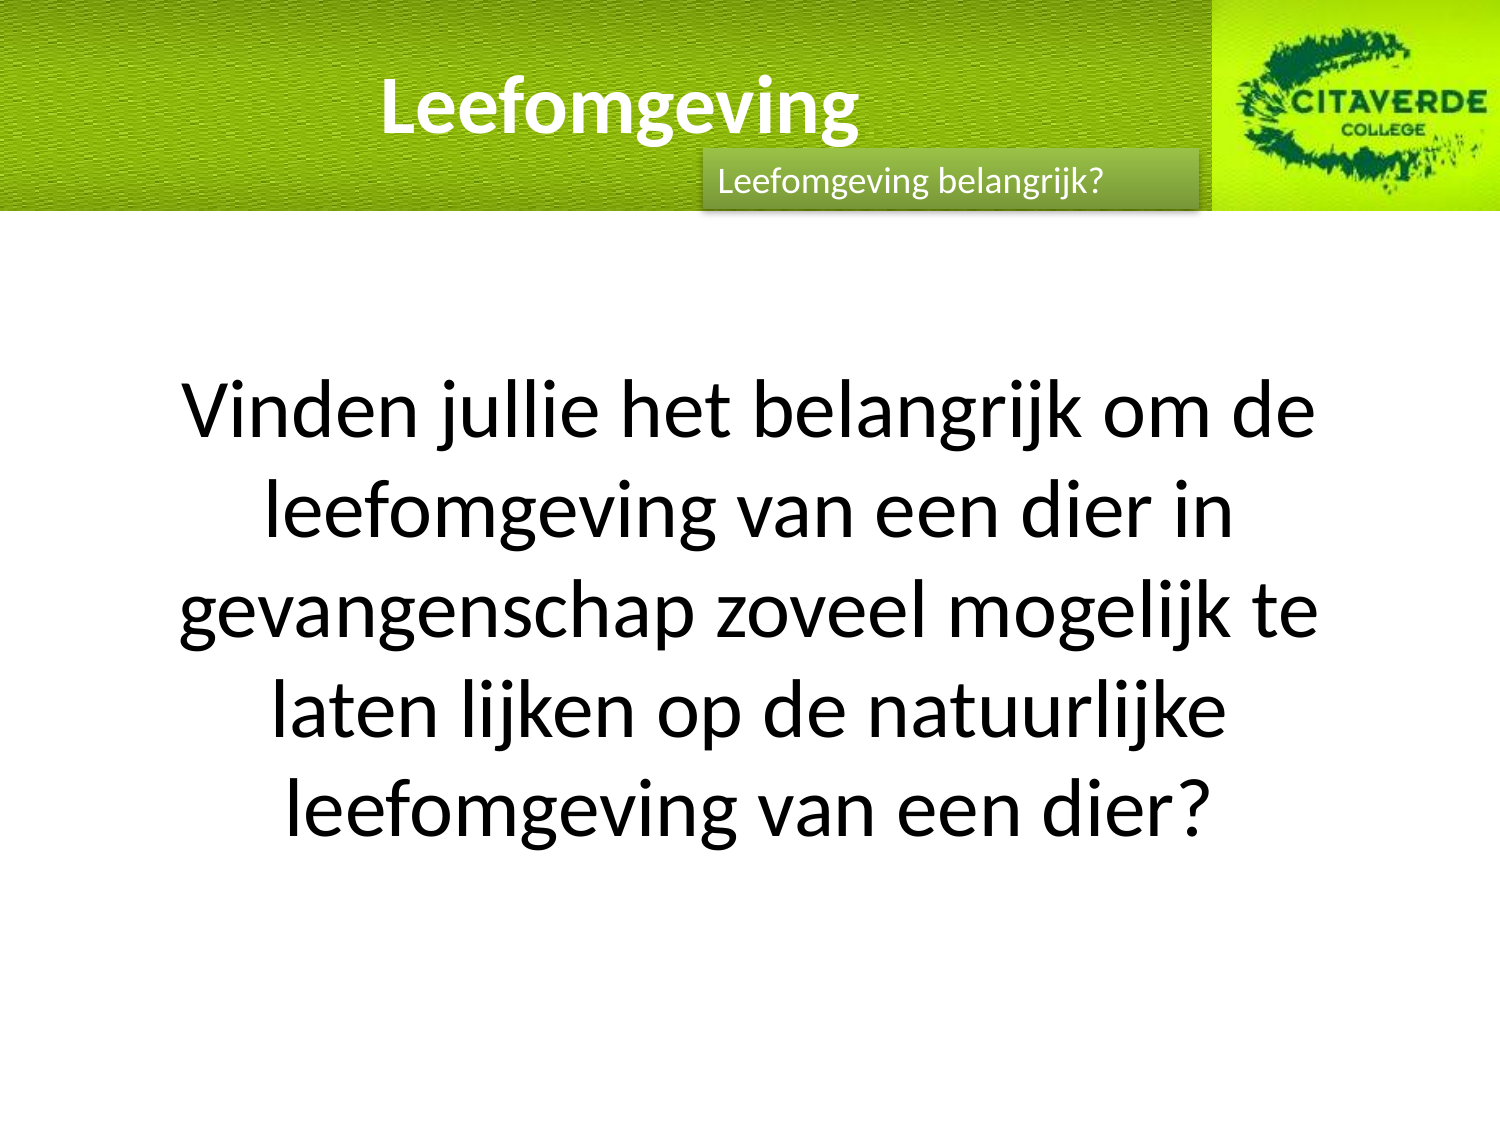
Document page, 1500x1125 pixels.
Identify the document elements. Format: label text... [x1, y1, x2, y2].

picture [0, 0, 1500, 212]
title Vinden jullie het belangrijk om de leefomgeving van een dier in gevangenschap zoveel mogelijk te laten lijken op de natuurlijke leefomgeving van een dier? [112, 255, 1388, 953]
